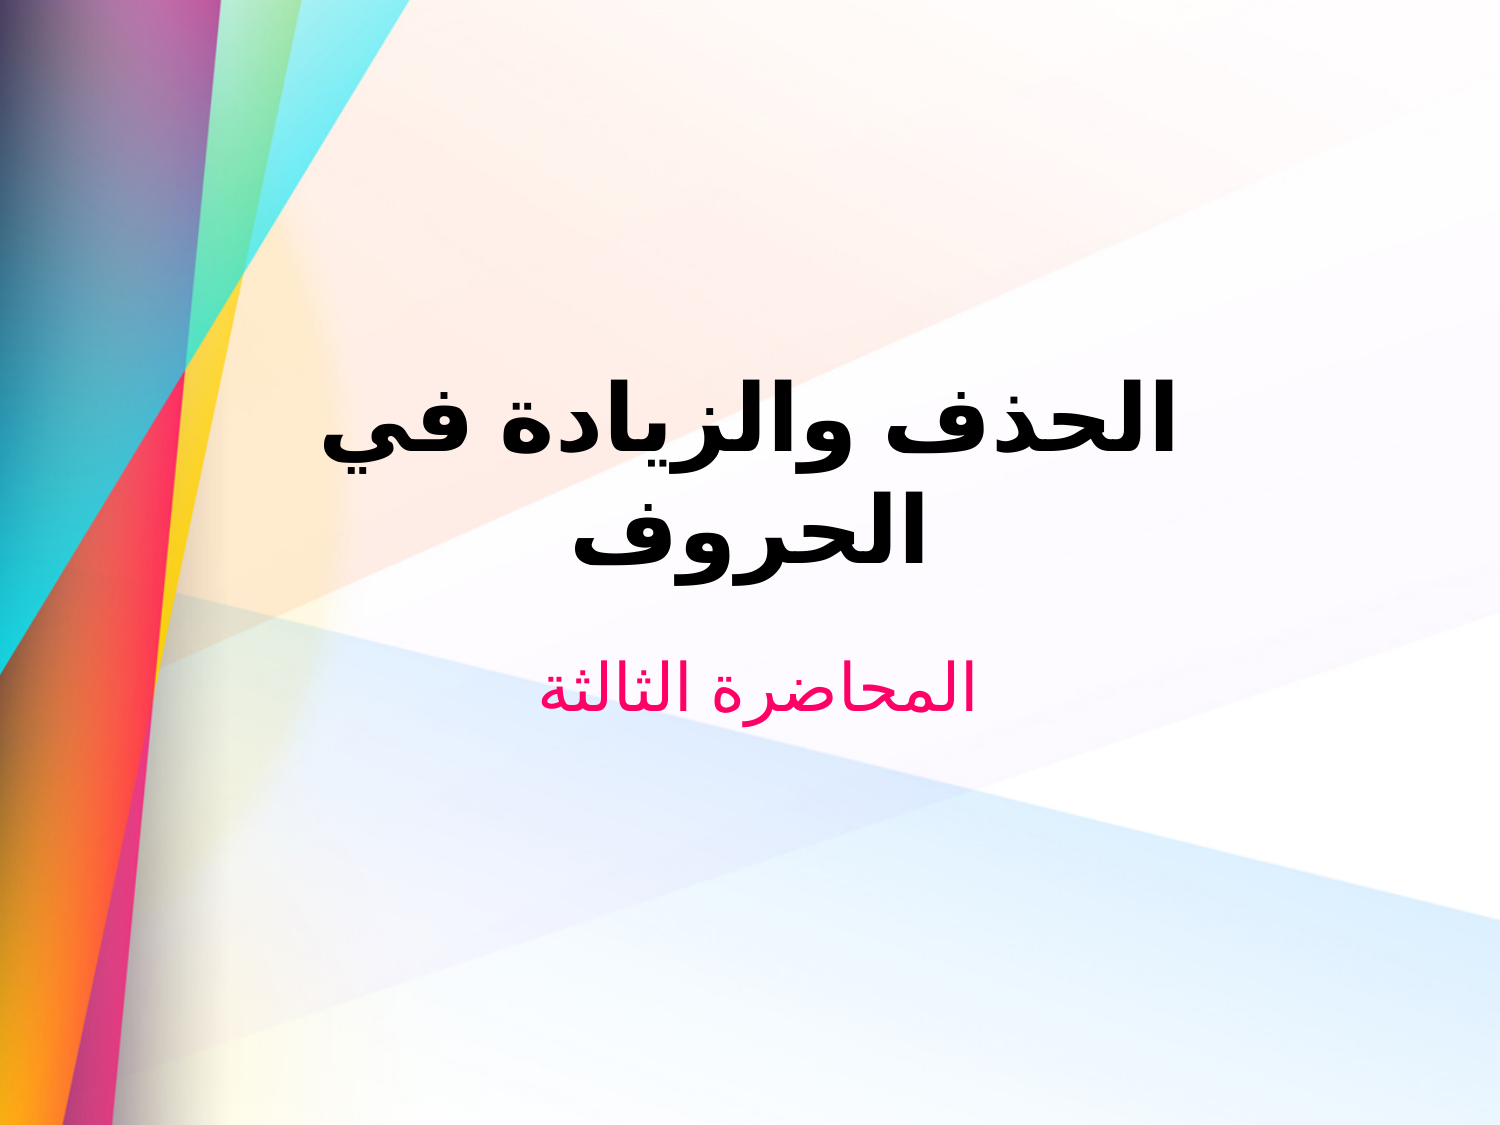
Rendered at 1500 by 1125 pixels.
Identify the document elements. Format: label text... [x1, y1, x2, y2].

subtitle المحاضرة الثالثة [225, 637, 1275, 925]
title الحذف والزيادة في الحروف [112, 349, 1388, 591]
picture [0, 0, 1500, 1125]
